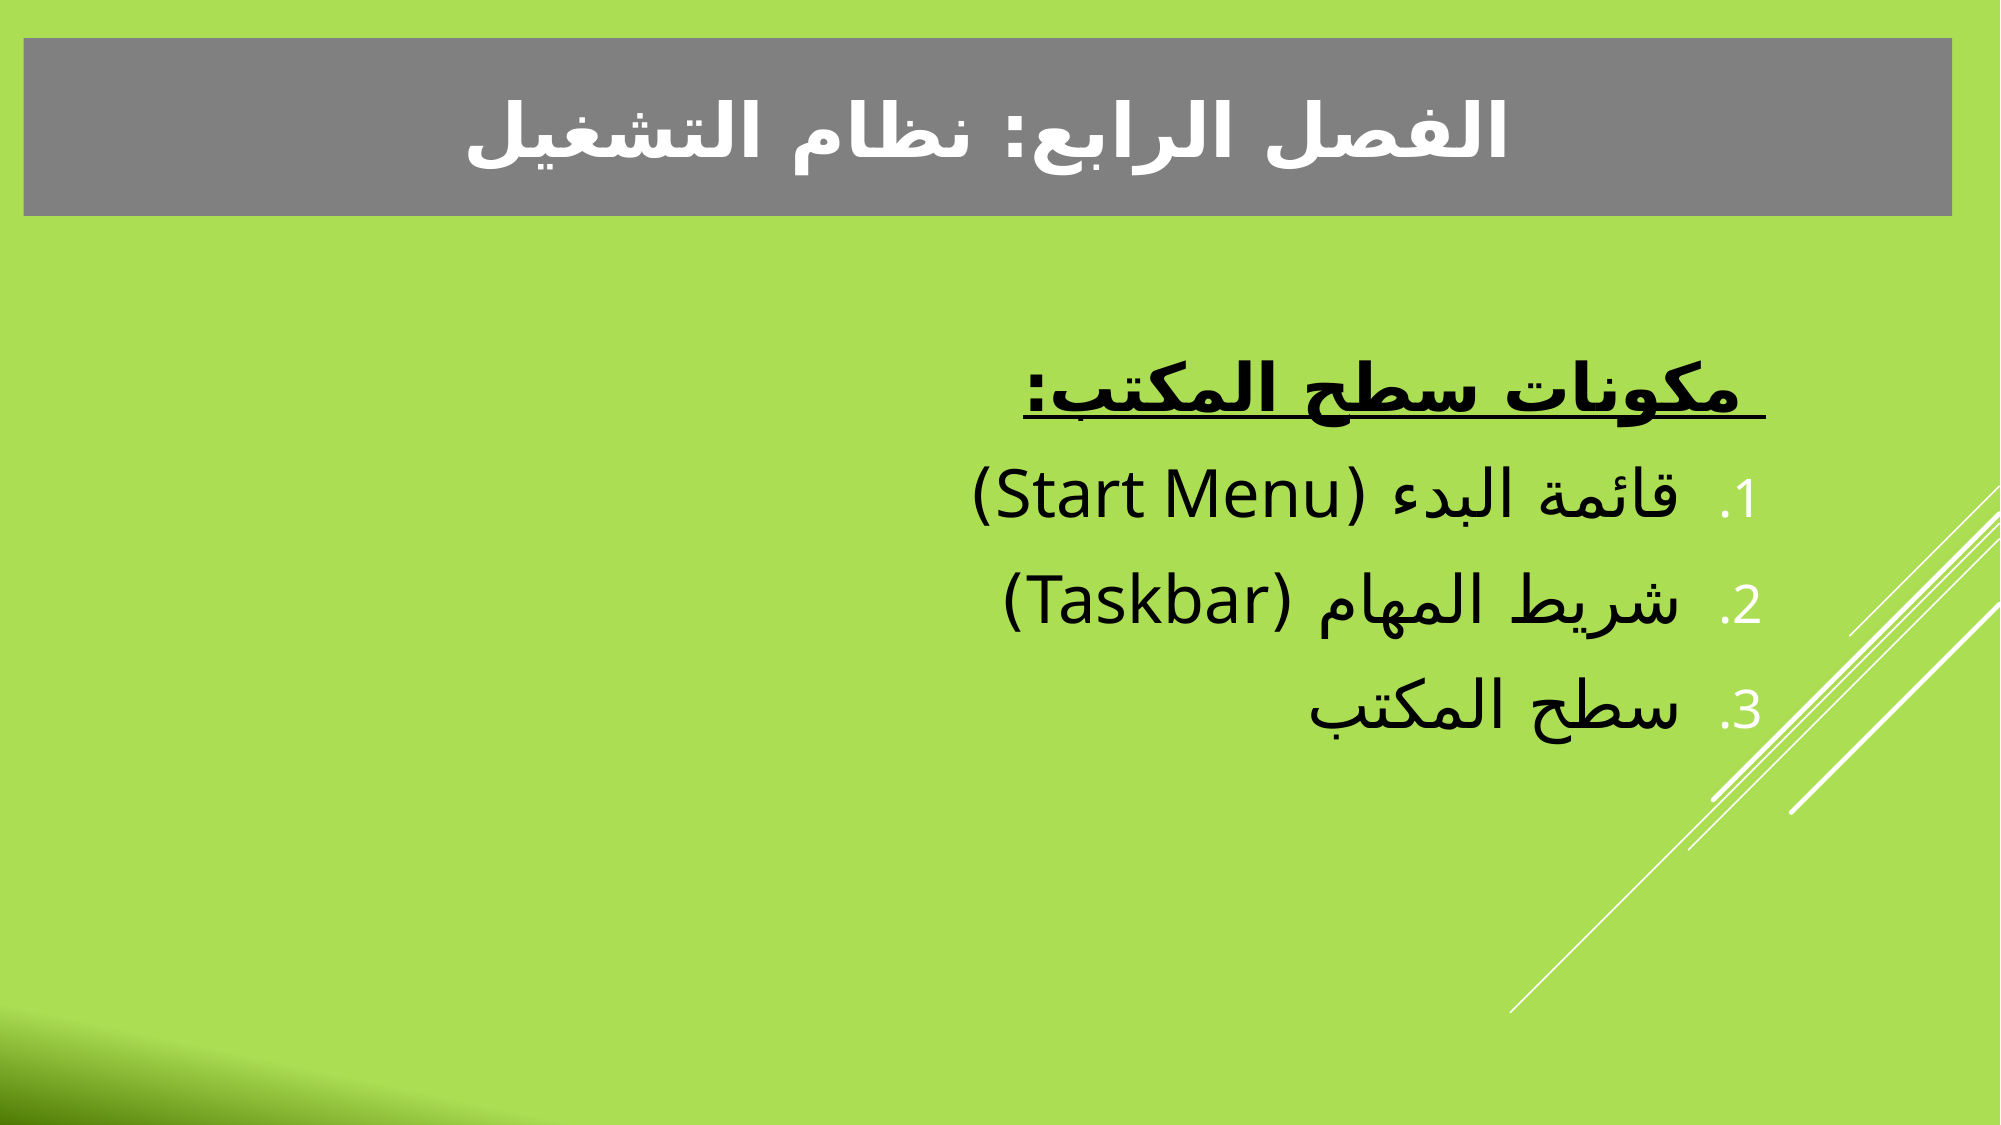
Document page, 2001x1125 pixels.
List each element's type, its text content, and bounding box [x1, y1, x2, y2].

text_box الفصل الرابع: نظام التشغيل [23, 38, 1953, 216]
list مكونات سطح المكتب: قائمة البدء (Start Menu) شريط المهام (Taskbar) سطح المكتب [355, 161, 1782, 926]
